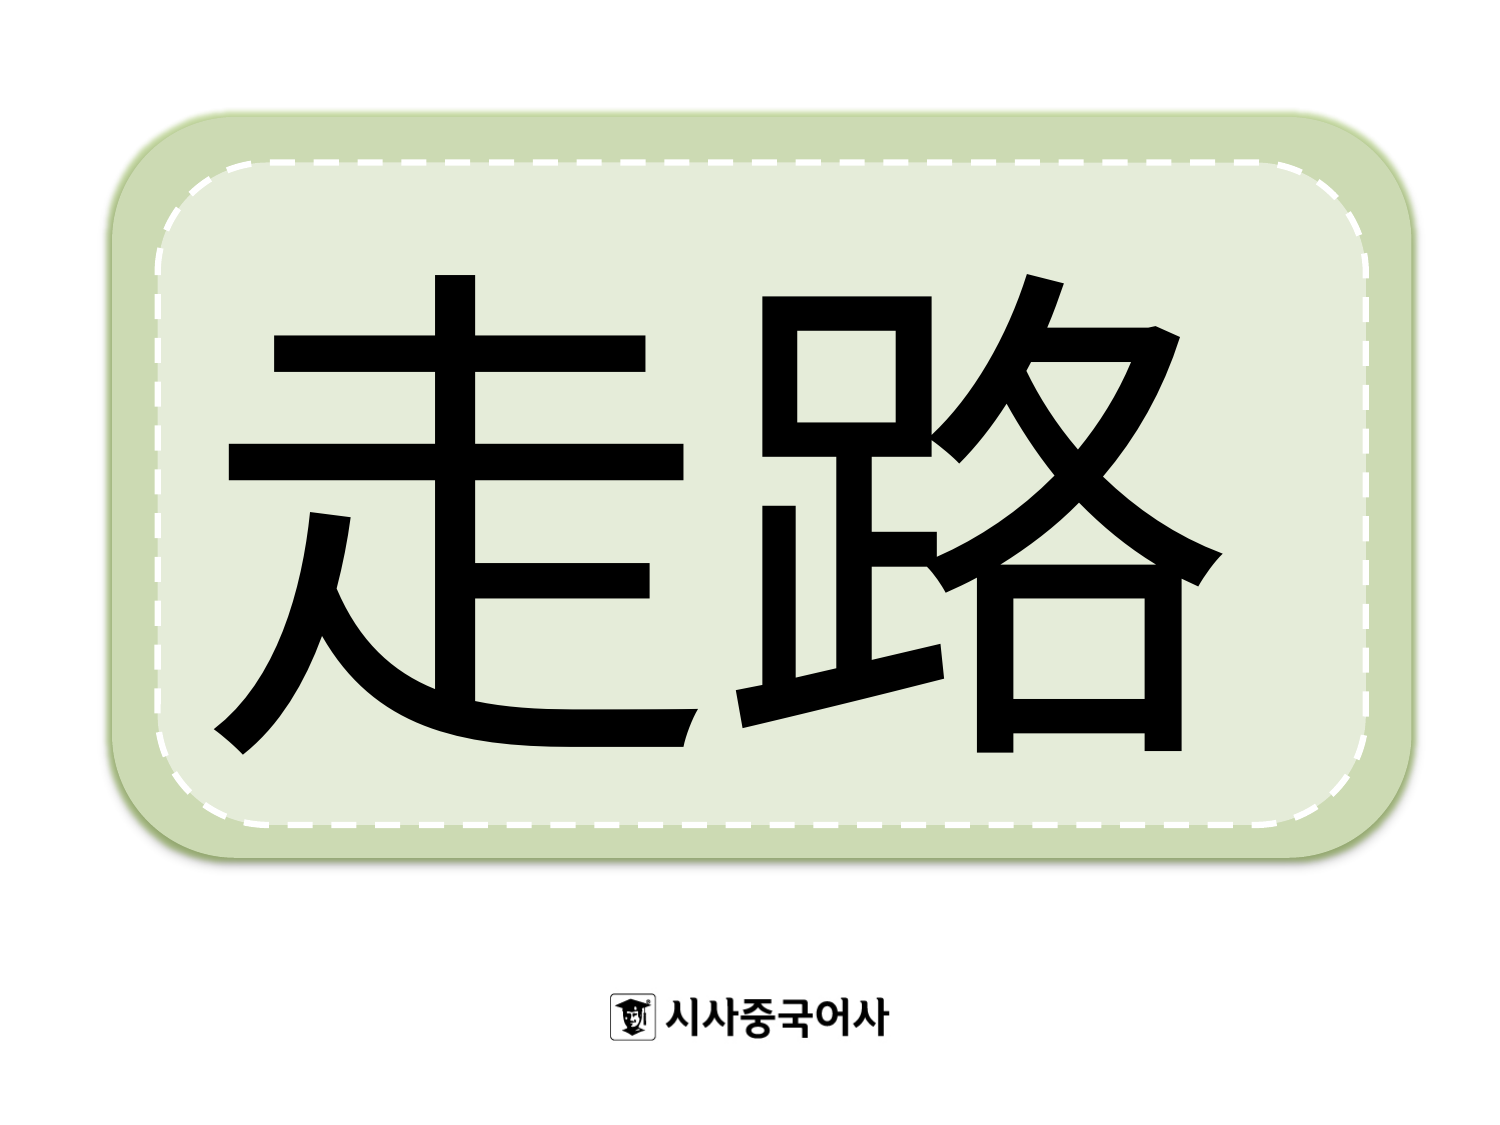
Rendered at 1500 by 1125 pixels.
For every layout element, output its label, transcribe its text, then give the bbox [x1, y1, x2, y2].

text_box 走路 [171, 172, 1380, 836]
picture [602, 987, 898, 1047]
text_box [162, 160, 1371, 824]
